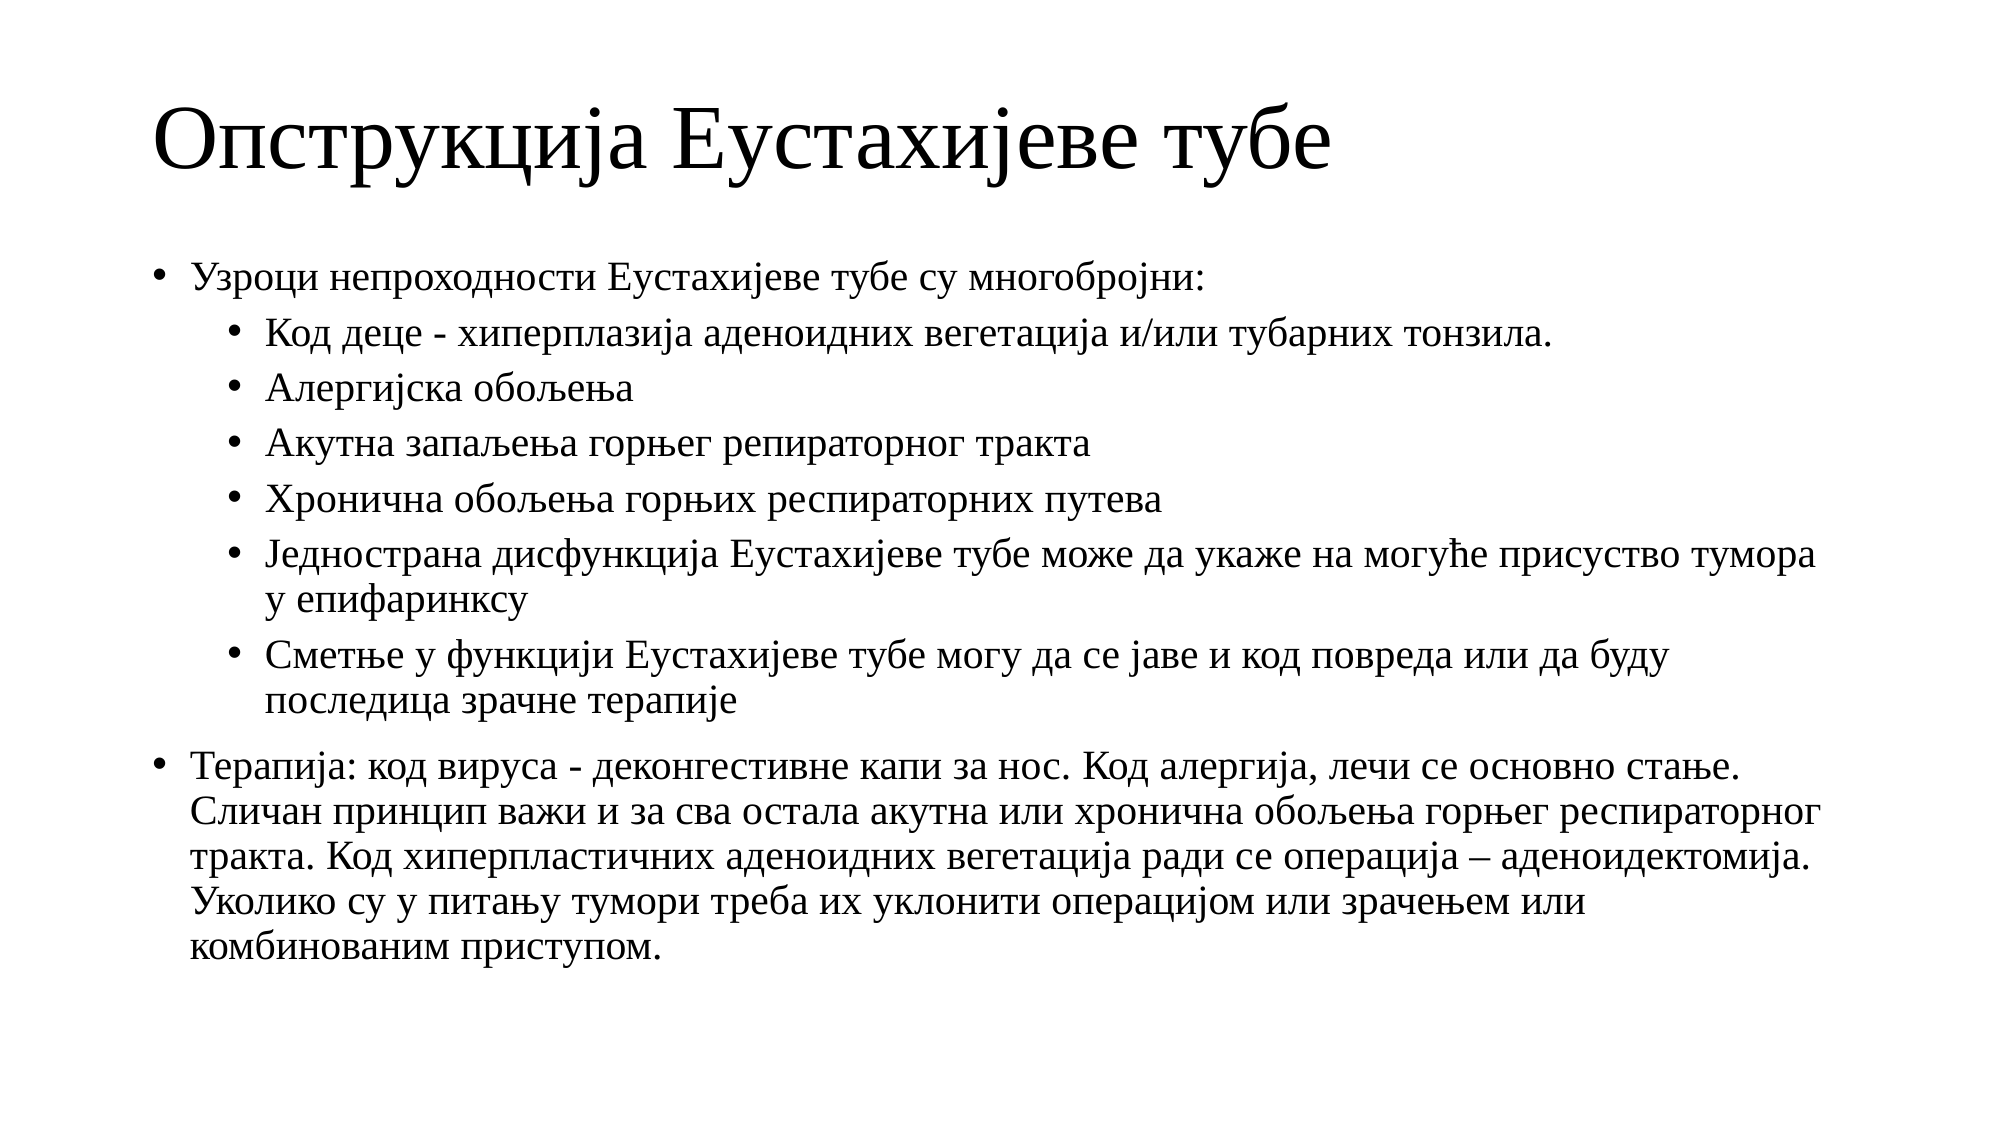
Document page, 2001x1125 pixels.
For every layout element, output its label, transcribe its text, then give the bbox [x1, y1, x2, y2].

title Опструкција Еустахијеве тубе [137, 59, 1863, 217]
list Узроци непроходности Еустахијеве тубе су многобројни: Код деце - хиперплазија аденоидних вегетација и/или тубарних тонзила. Алергијска обољења Акутна запаљења горњег репираторног тракта Хронична обољења горњих респираторних путева Једнострана дисфункција Еустахијеве тубе може да укаже на могуће присуство тумора у епифаринксу Сметње у функцији Еустахијеве тубе могу да се јаве и код повреда или да буду последица зрачне терапије Терапија: код вируса - деконгестивне капи за нос. Код алергија, лечи се основно стање. Сличан принцип важи и за сва остала акутна или хронична обољења горњег респираторног тракта. Код хиперпластичних аденоидних вегетација ради се операција – аденоидектомија. Уколико су у питању тумори треба их уклонити операцијом или зрачењем или комбинованим приступом. [137, 247, 1863, 1013]
